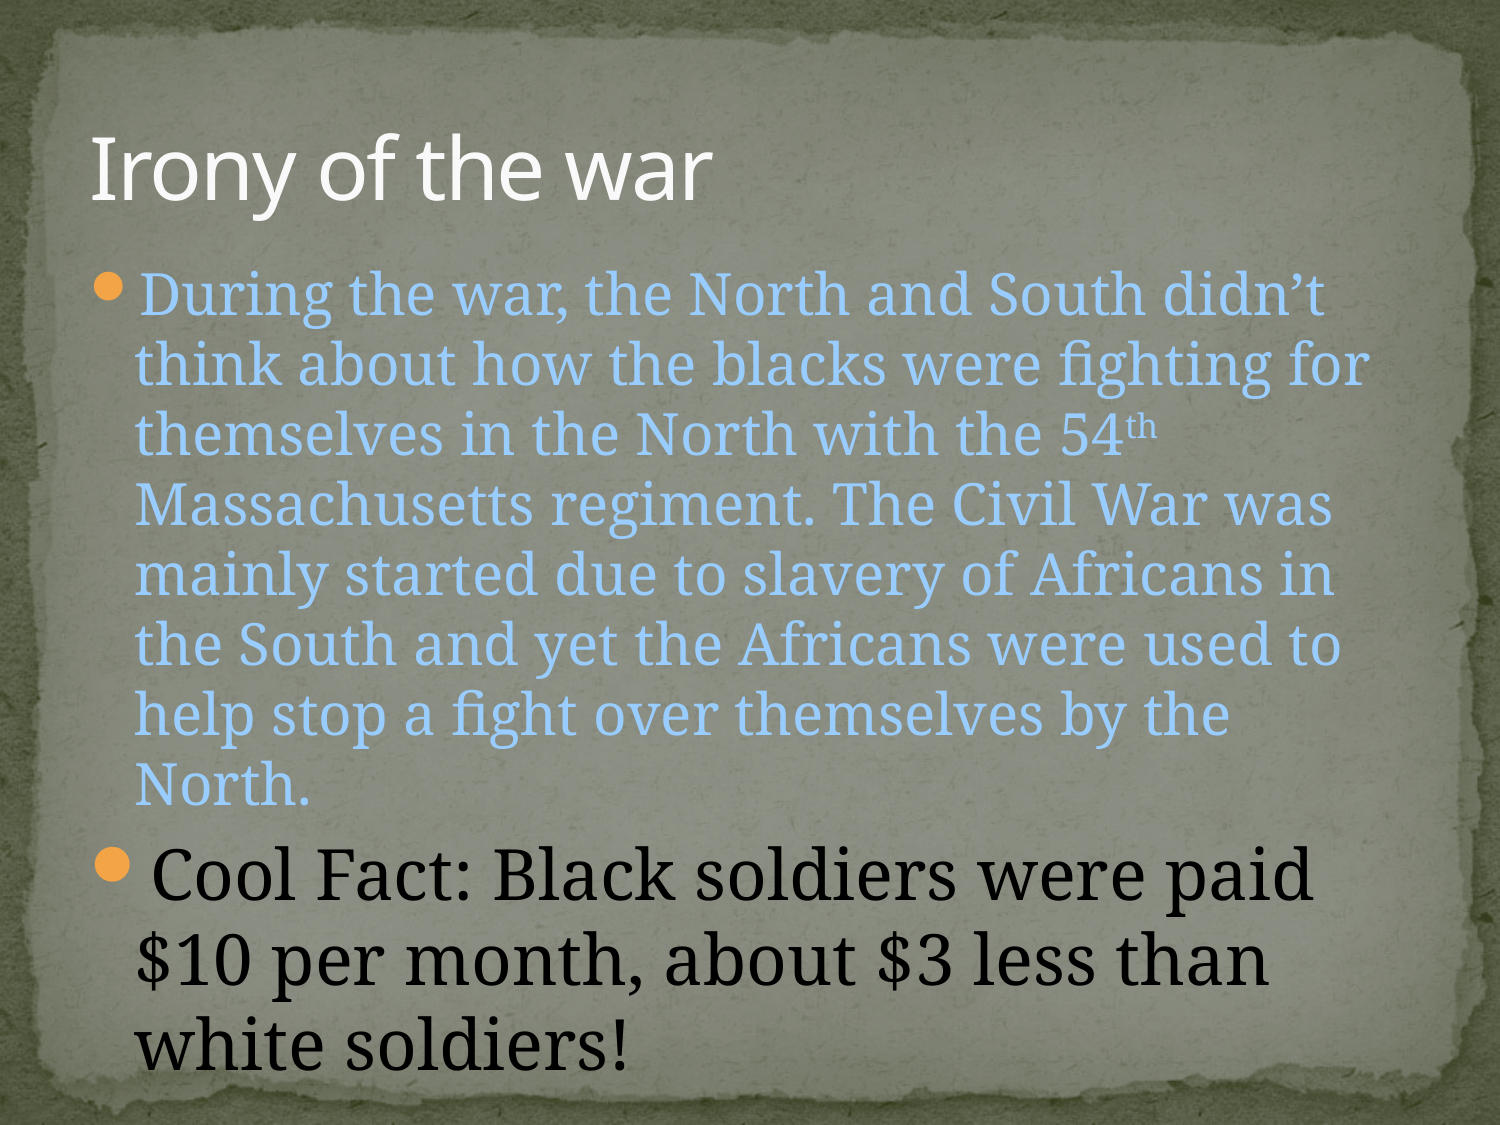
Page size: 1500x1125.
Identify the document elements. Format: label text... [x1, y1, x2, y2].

title Irony of the war [74, 24, 1425, 225]
list During the war, the North and South didn’t think about how the blacks were fighting for themselves in the North with the 54th Massachusetts regiment. The Civil War was mainly started due to slavery of Africans in the South and yet the Africans were used to help stop a fight over themselves by the North. Cool Fact: Black soldiers were paid $10 per month, about $3 less than white soldiers! [75, 249, 1425, 1000]
